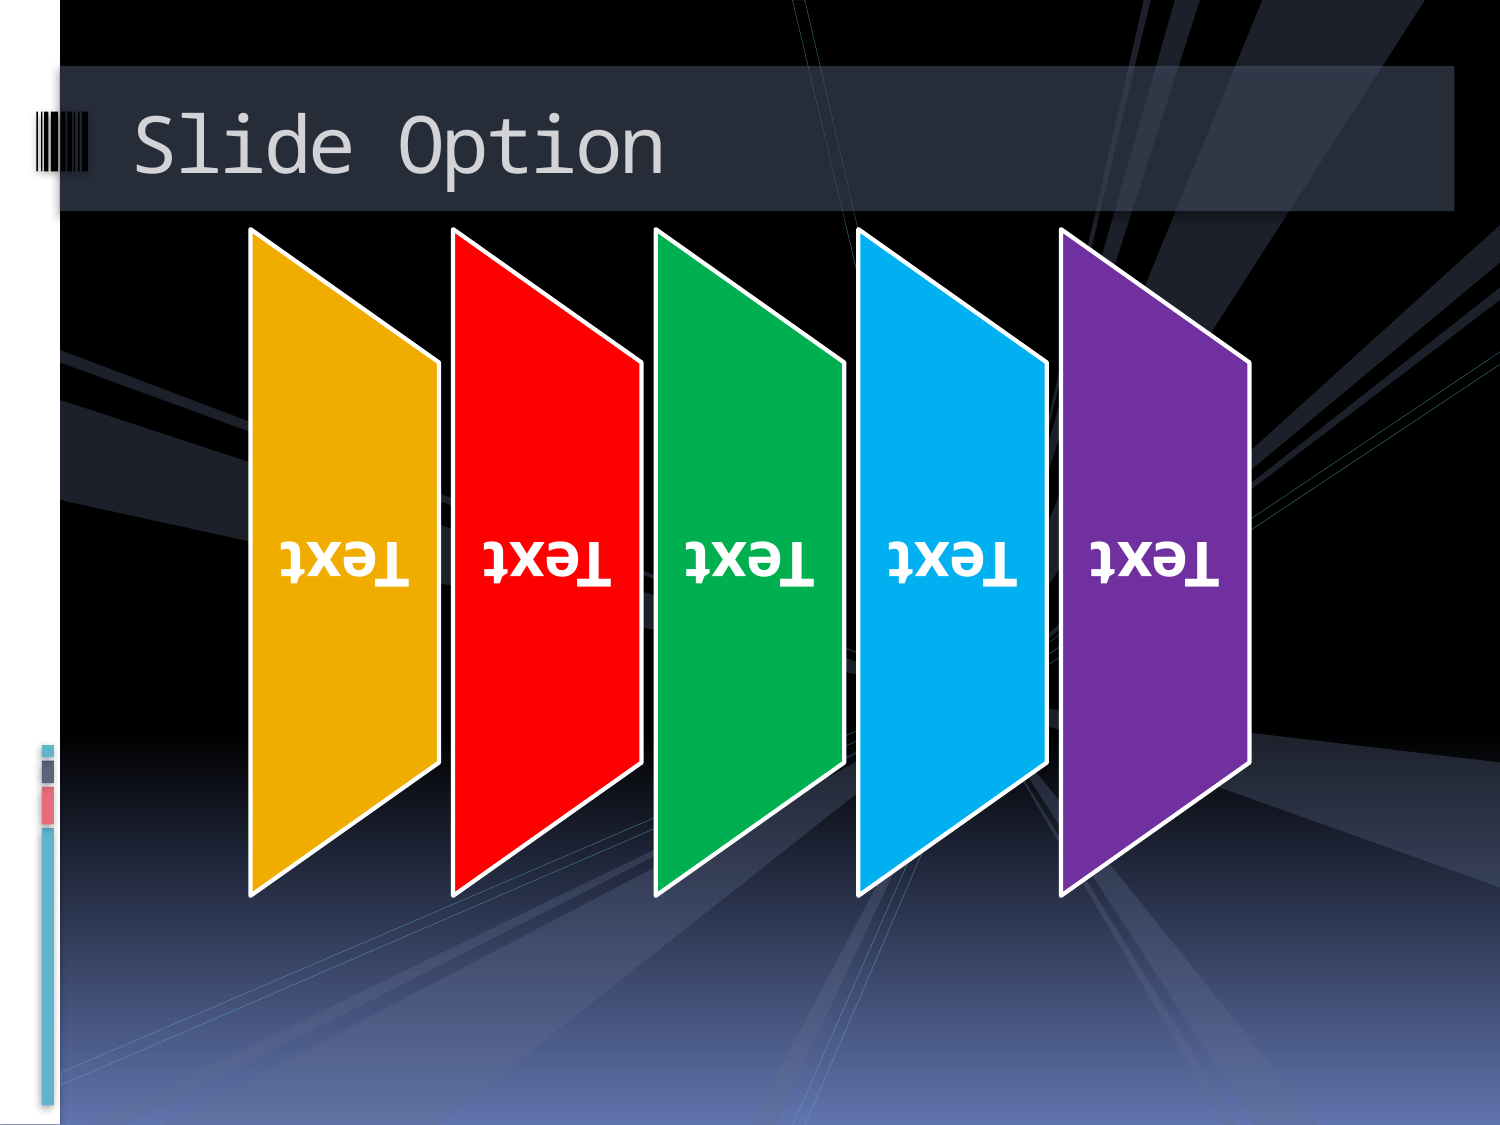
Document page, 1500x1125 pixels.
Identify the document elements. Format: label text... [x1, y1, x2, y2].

title Slide Option [115, 83, 1454, 212]
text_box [249, 228, 1251, 897]
